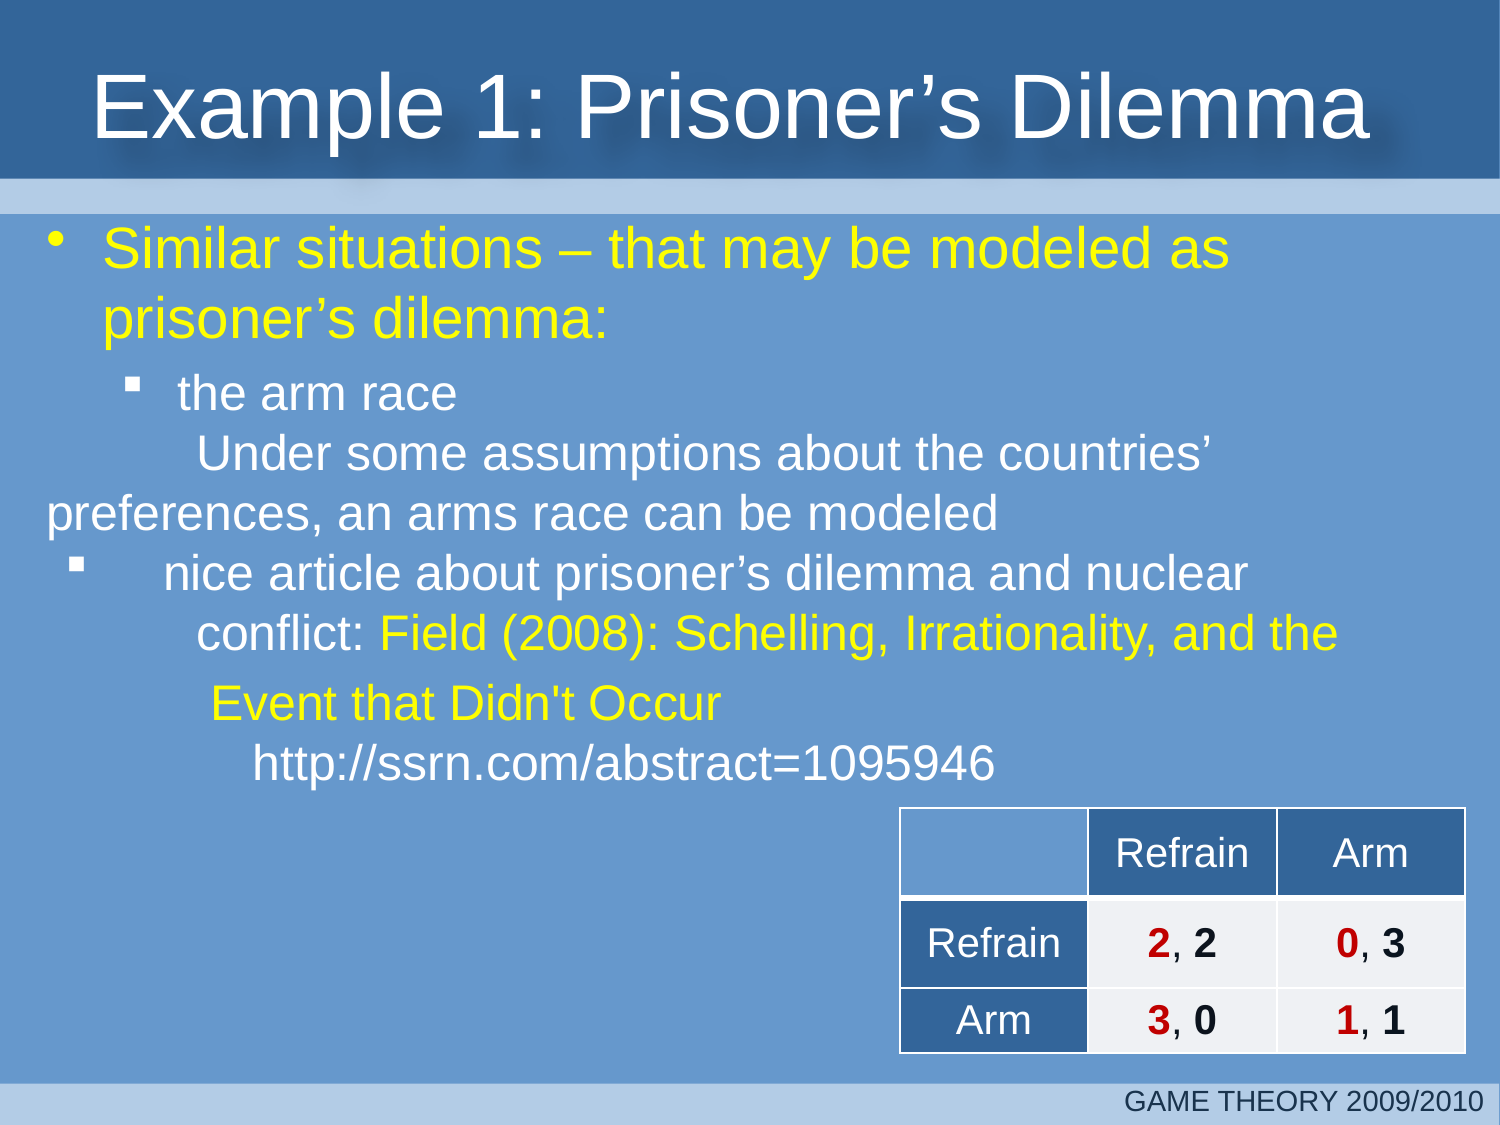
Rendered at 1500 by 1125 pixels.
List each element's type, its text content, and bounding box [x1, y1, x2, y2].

table_header Arm [1278, 809, 1464, 895]
table_cell 0, 3 [1278, 901, 1464, 987]
table_cell Arm [901, 989, 1087, 1052]
table_header [901, 809, 1087, 895]
table_cell 1, 1 [1278, 989, 1464, 1052]
title Example 1: Prisoner’s Dilemma [74, 42, 1436, 162]
table_cell 2, 2 [1089, 901, 1276, 987]
text_box GAME THEORY 2009/2010 [1109, 1075, 1500, 1125]
table_cell Refrain [901, 901, 1087, 987]
text_box Similar situations – that may be modeled as prisoner’s dilemma: the arm race Under some assumptions about the countries’ preferences, an arms race can be modeled nice article about prisoner’s dilemma and nuclear conflict: Field (2008): Schelling, Irrationality, and the Event that Didn't Occur http://ssrn.com/abstract=1095946 [31, 203, 1457, 731]
table_cell 3, 0 [1089, 989, 1276, 1052]
table_header Refrain [1089, 809, 1276, 895]
